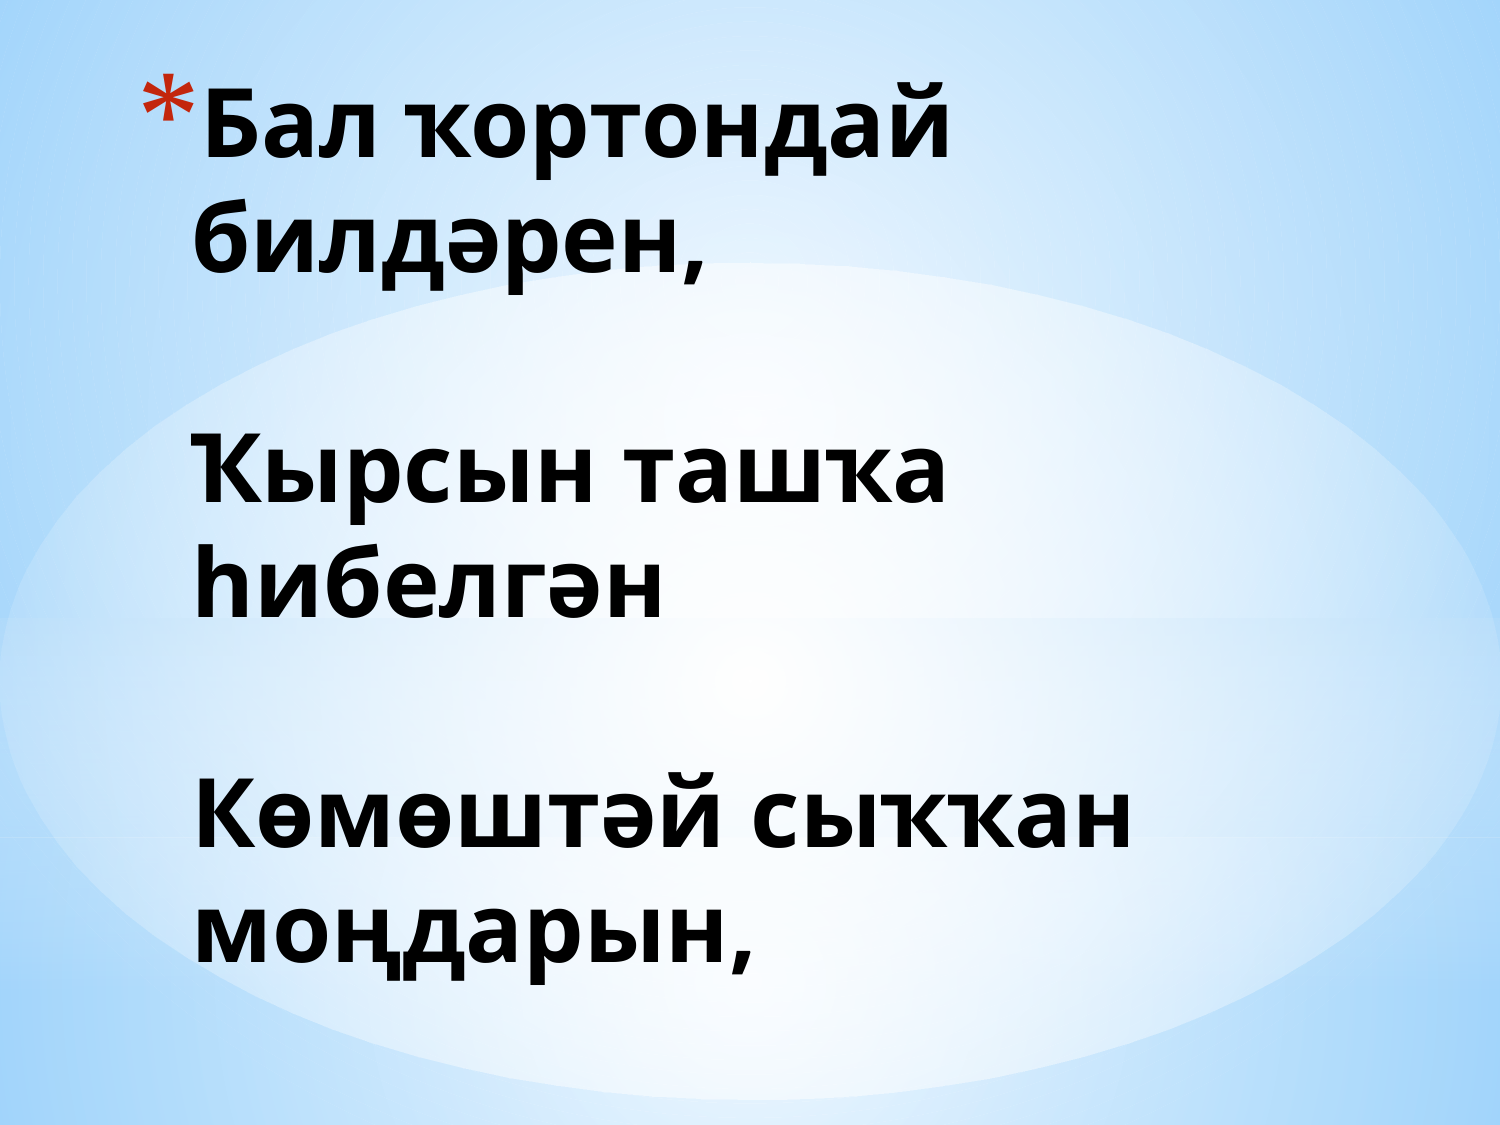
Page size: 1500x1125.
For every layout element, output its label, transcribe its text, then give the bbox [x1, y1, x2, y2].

title Бал ҡортондай билдәрен, Ҡырсын ташҡа һибелгән Көмөштәй сыҡҡан моңдарын, [123, 54, 1363, 1012]
